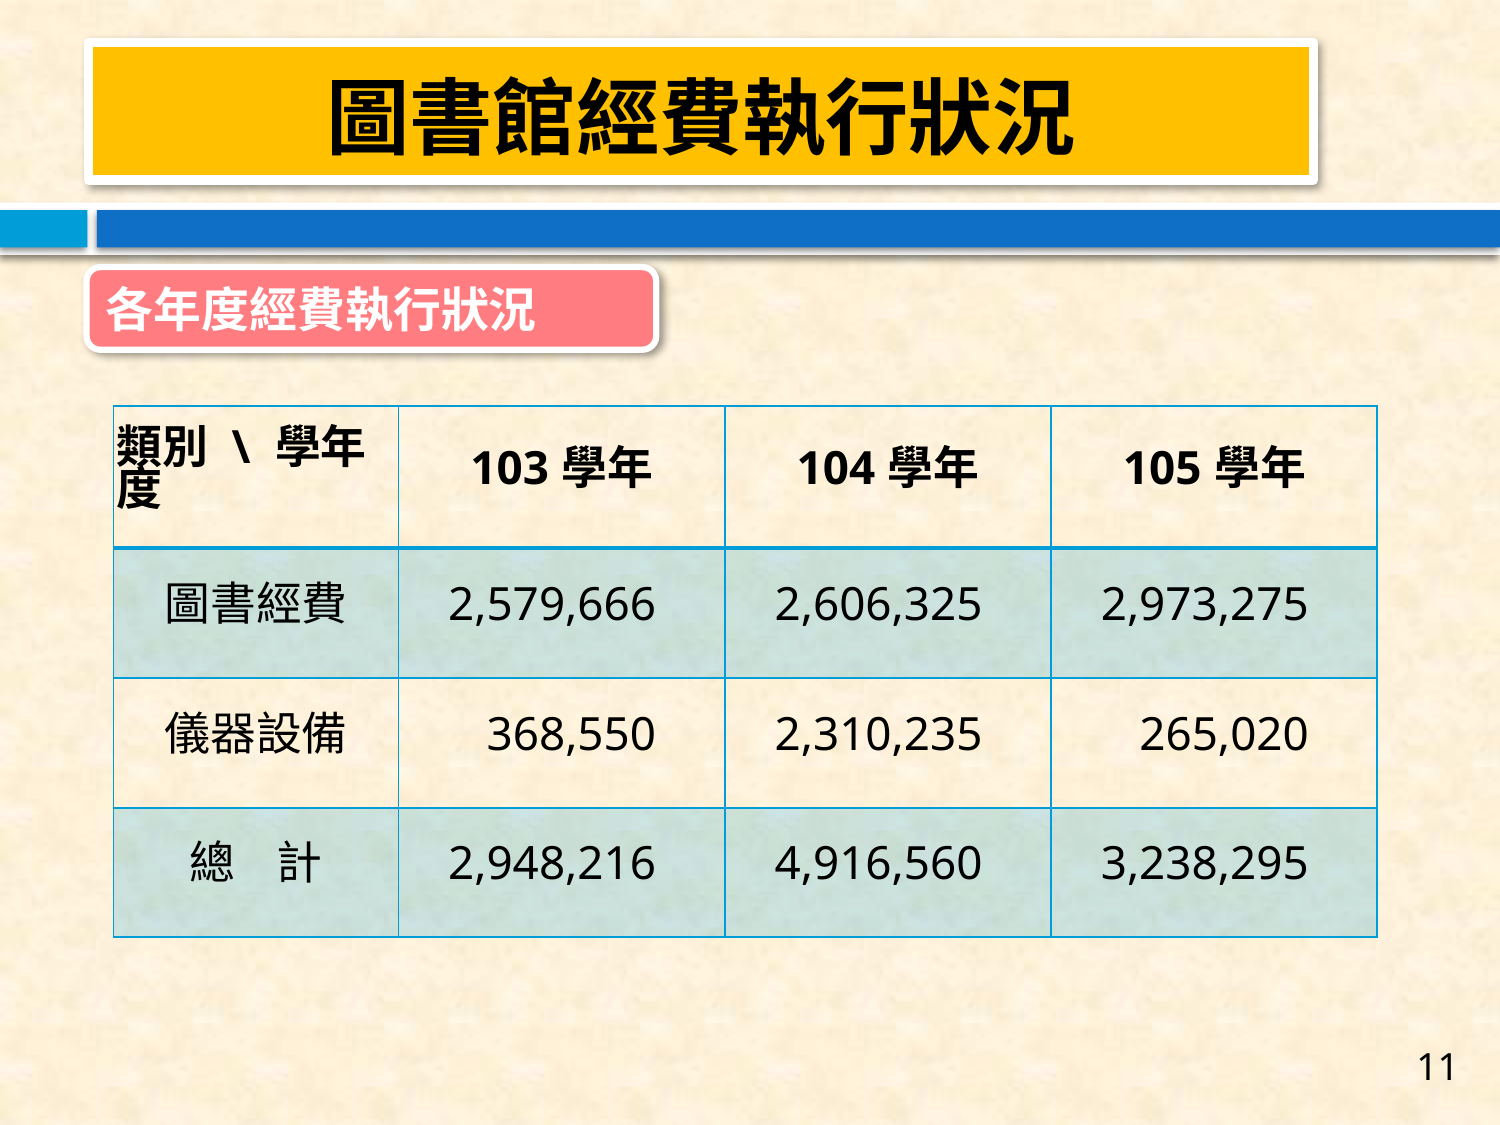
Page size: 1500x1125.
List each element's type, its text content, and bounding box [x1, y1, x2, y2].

text_box 各年度經費執行狀況 [85, 265, 658, 352]
table_header 105學年 [1052, 407, 1376, 546]
table_cell 368,550 [399, 679, 724, 807]
text_box 圖書館經費執行狀況 [87, 41, 1315, 181]
table_cell 儀器設備 [114, 679, 398, 807]
table_cell 2,973,275 [1052, 550, 1376, 677]
table_header 類別 \ 學年度 [114, 407, 398, 546]
picture [0, 0, 1500, 202]
slide_number 11 [1387, 1023, 1488, 1109]
table_header 103學年 [399, 407, 724, 546]
table_cell 圖書經費 [114, 550, 398, 677]
table_cell 265,020 [1052, 679, 1376, 807]
picture [0, 255, 1500, 1125]
table_cell 3,238,295 [1052, 809, 1376, 936]
table_cell 4,916,560 [726, 809, 1050, 936]
table_cell 2,606,325 [726, 550, 1050, 677]
table_cell 2,948,216 [399, 809, 724, 936]
table_cell 2,310,235 [726, 679, 1050, 807]
table_cell 2,579,666 [399, 550, 724, 677]
table_cell 總 計 [114, 809, 398, 936]
table_header 104學年 [726, 407, 1050, 546]
